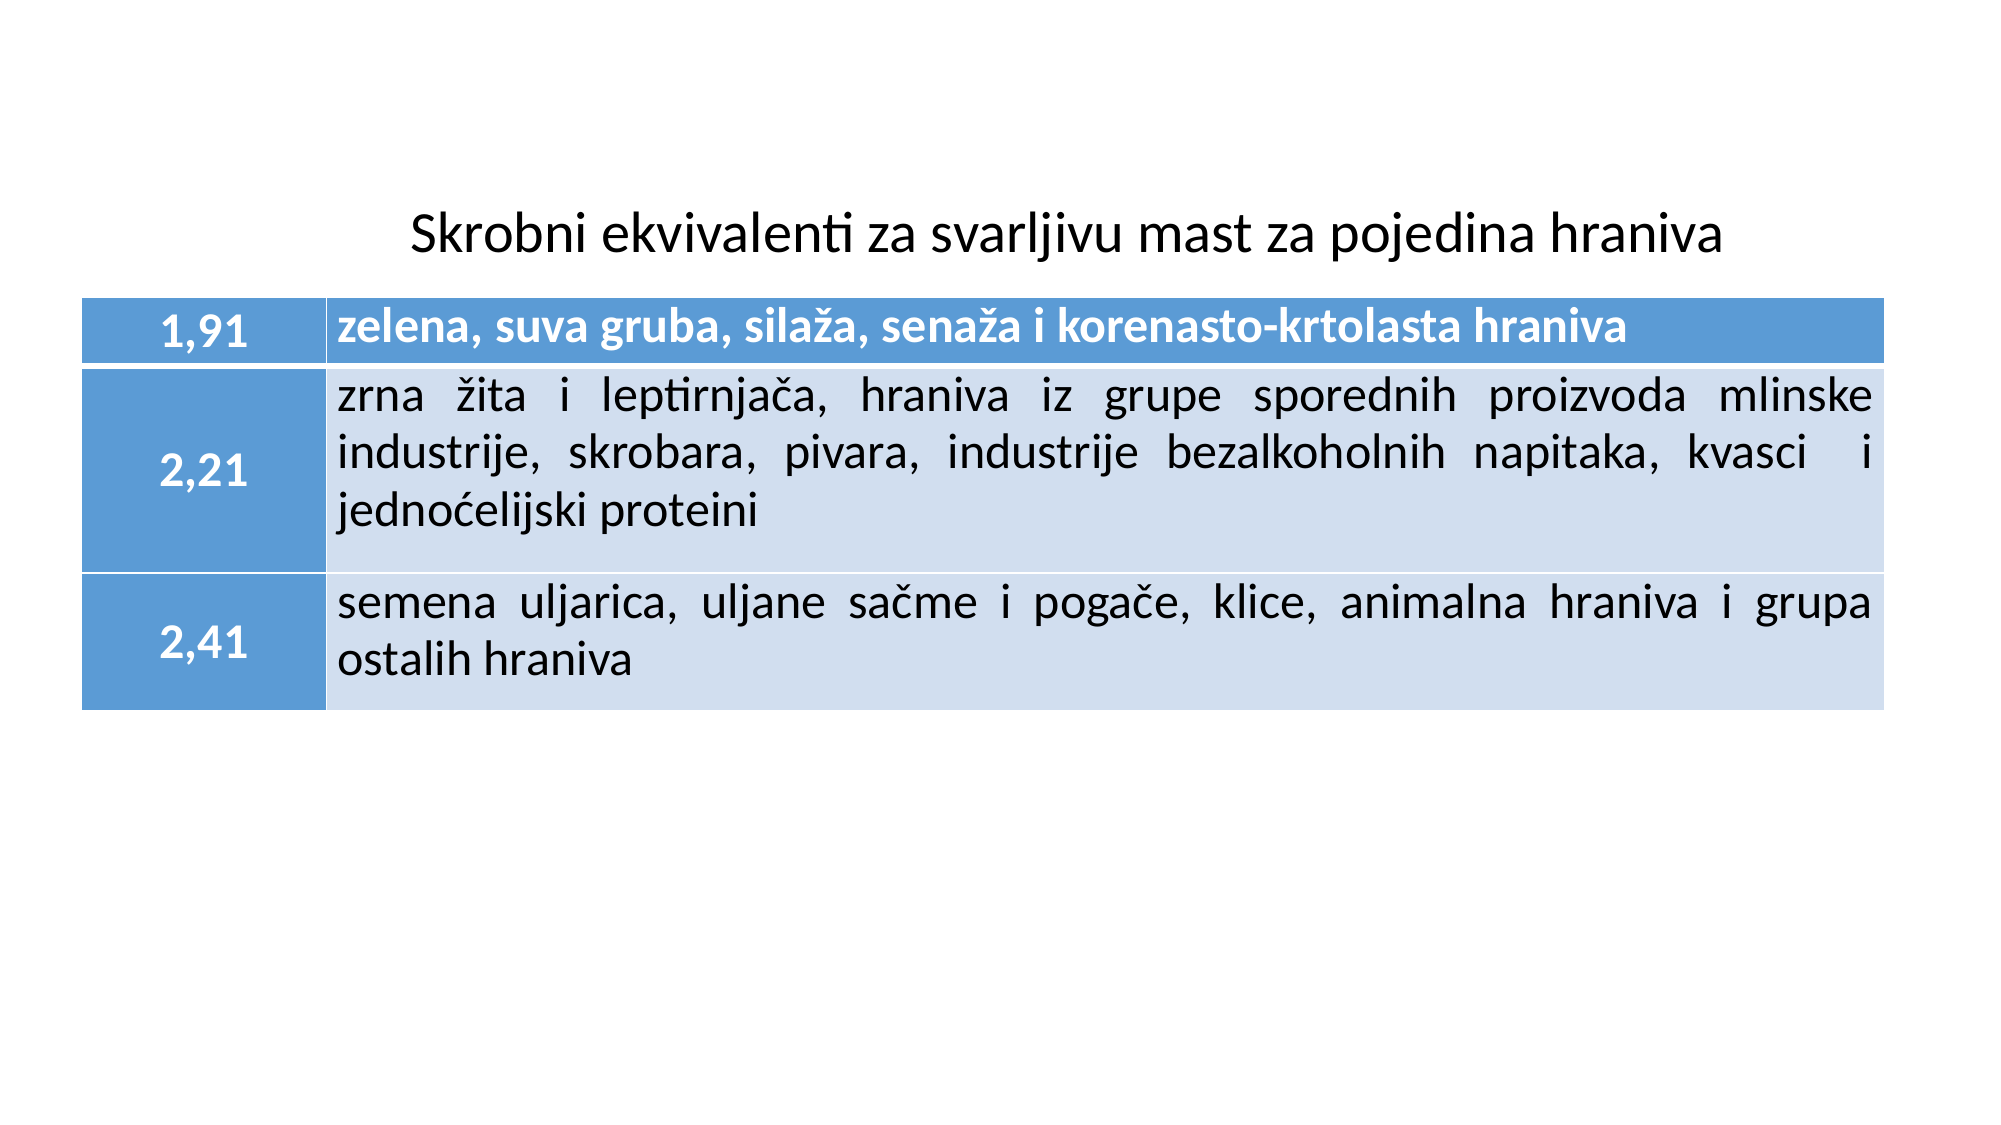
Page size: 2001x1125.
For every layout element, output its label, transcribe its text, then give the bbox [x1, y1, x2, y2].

table_cell zrna žita i leptirnjača, hraniva iz grupe sporednih proizvoda mlinske industrije, skrobara, pivara, industrije bezalkoholnih napitaka, kvasci i jednoćelijski proteini [327, 369, 1884, 572]
table_cell 2,21 [82, 369, 326, 572]
table_header 1,91 [82, 298, 326, 363]
text_box Skrobni ekvivalenti za svarljivu mast za pojedina hraniva [395, 186, 1750, 272]
table_header zelena, suva gruba, silaža, senaža i korenasto-krtolasta hraniva [327, 298, 1884, 363]
table_cell semena uljarica, uljane sačme i pogače, klice, animalna hraniva i grupa ostalih hraniva [327, 574, 1884, 710]
table_cell 2,41 [82, 574, 326, 710]
